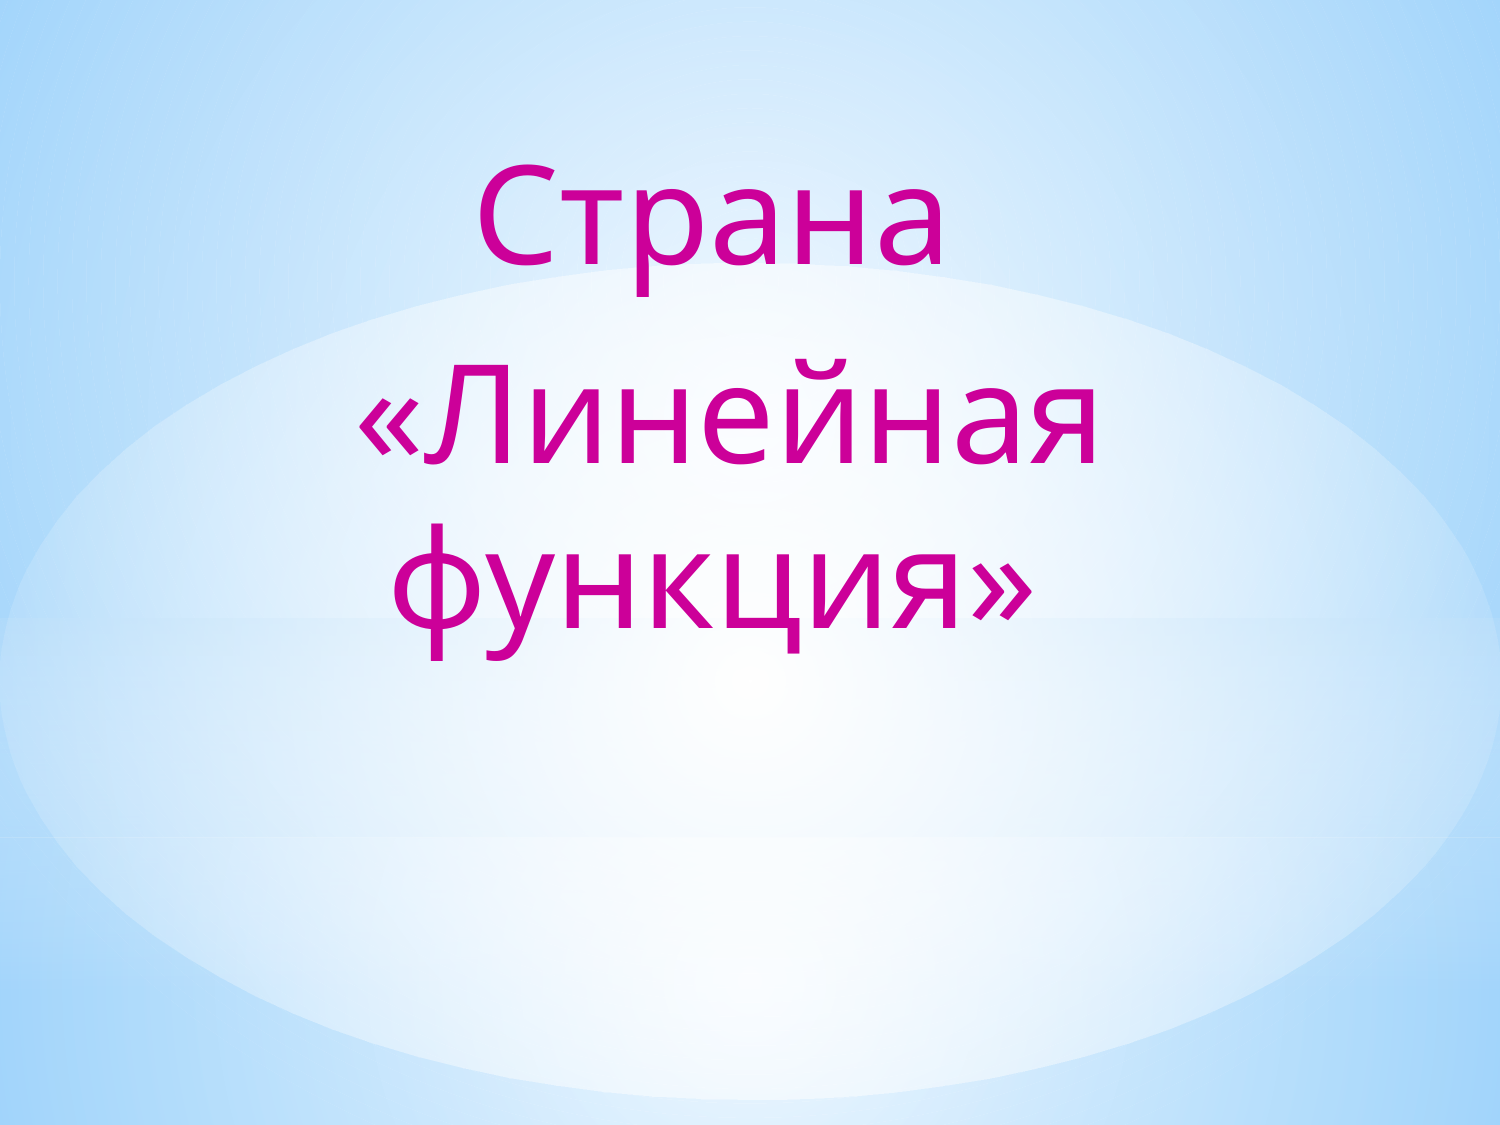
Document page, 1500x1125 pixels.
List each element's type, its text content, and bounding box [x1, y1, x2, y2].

list Страна «Линейная функция» [187, 120, 1238, 690]
